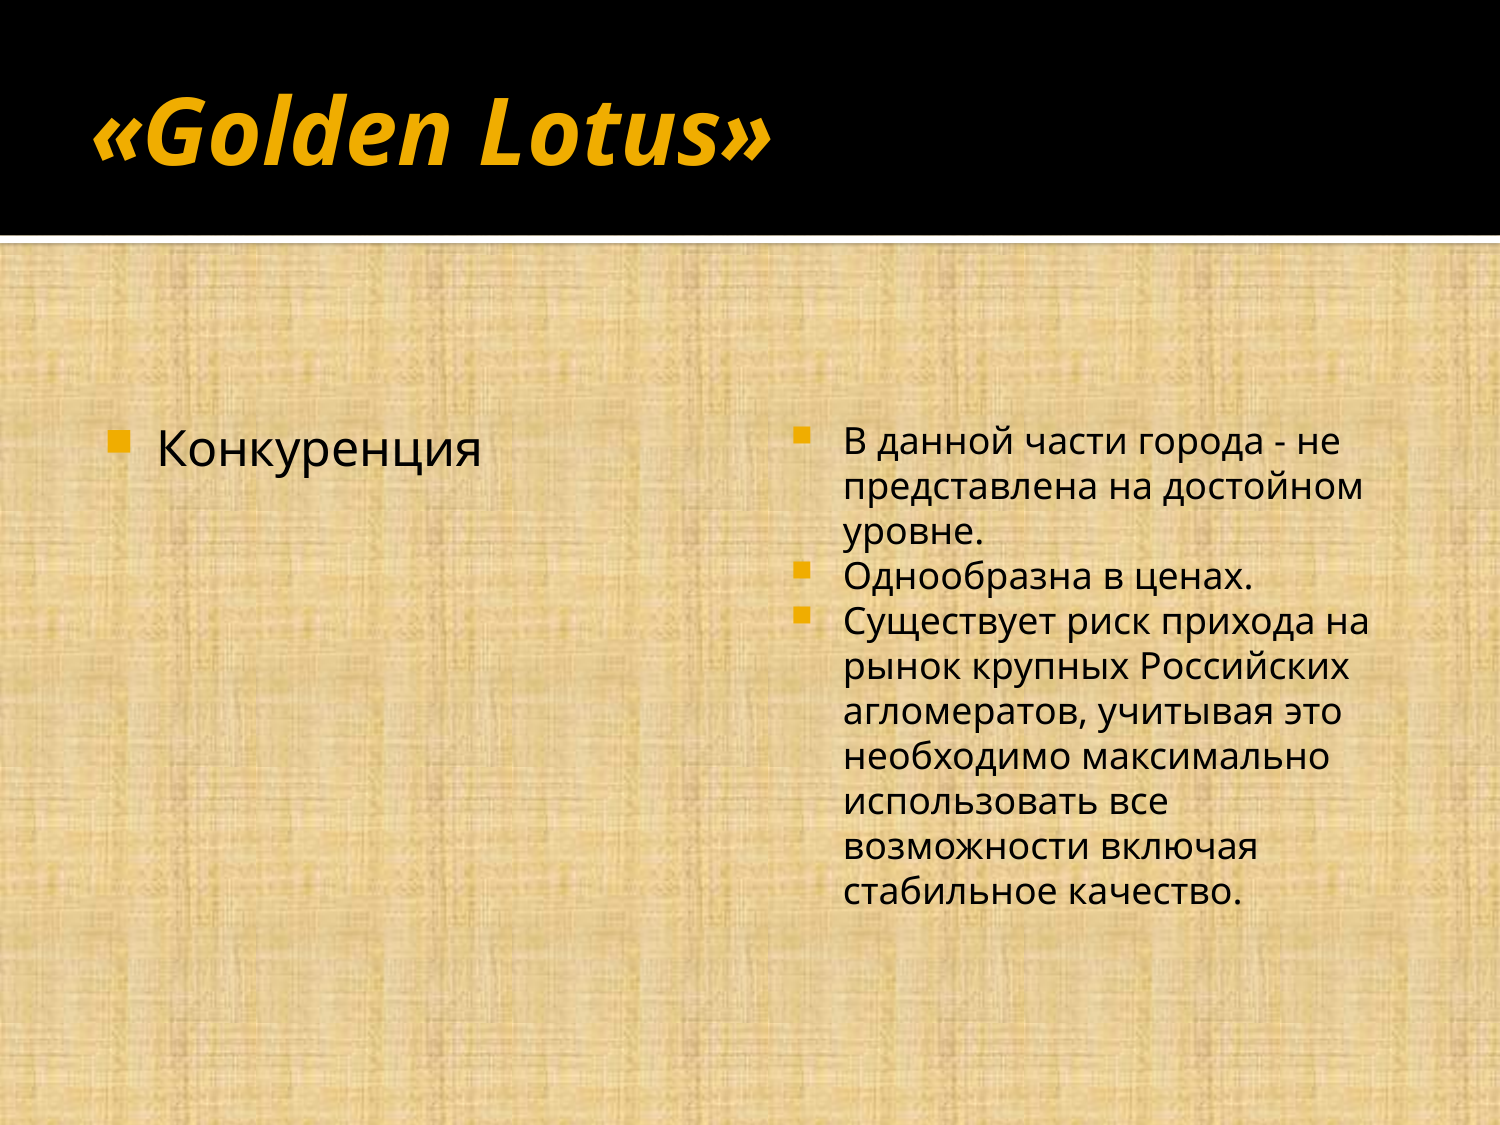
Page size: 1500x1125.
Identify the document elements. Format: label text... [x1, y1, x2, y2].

title «Golden Lotus» [75, 24, 1425, 231]
list Конкуренция [75, 401, 738, 1050]
list В данной части города - не представлена на достойном уровне. Однообразна в ценах. Существует риск прихода на рынок крупных Российских агломератов, учитывая это необходимо максимально использовать все возможности включая стабильное качество. [761, 401, 1425, 1050]
picture [0, 244, 1500, 1125]
